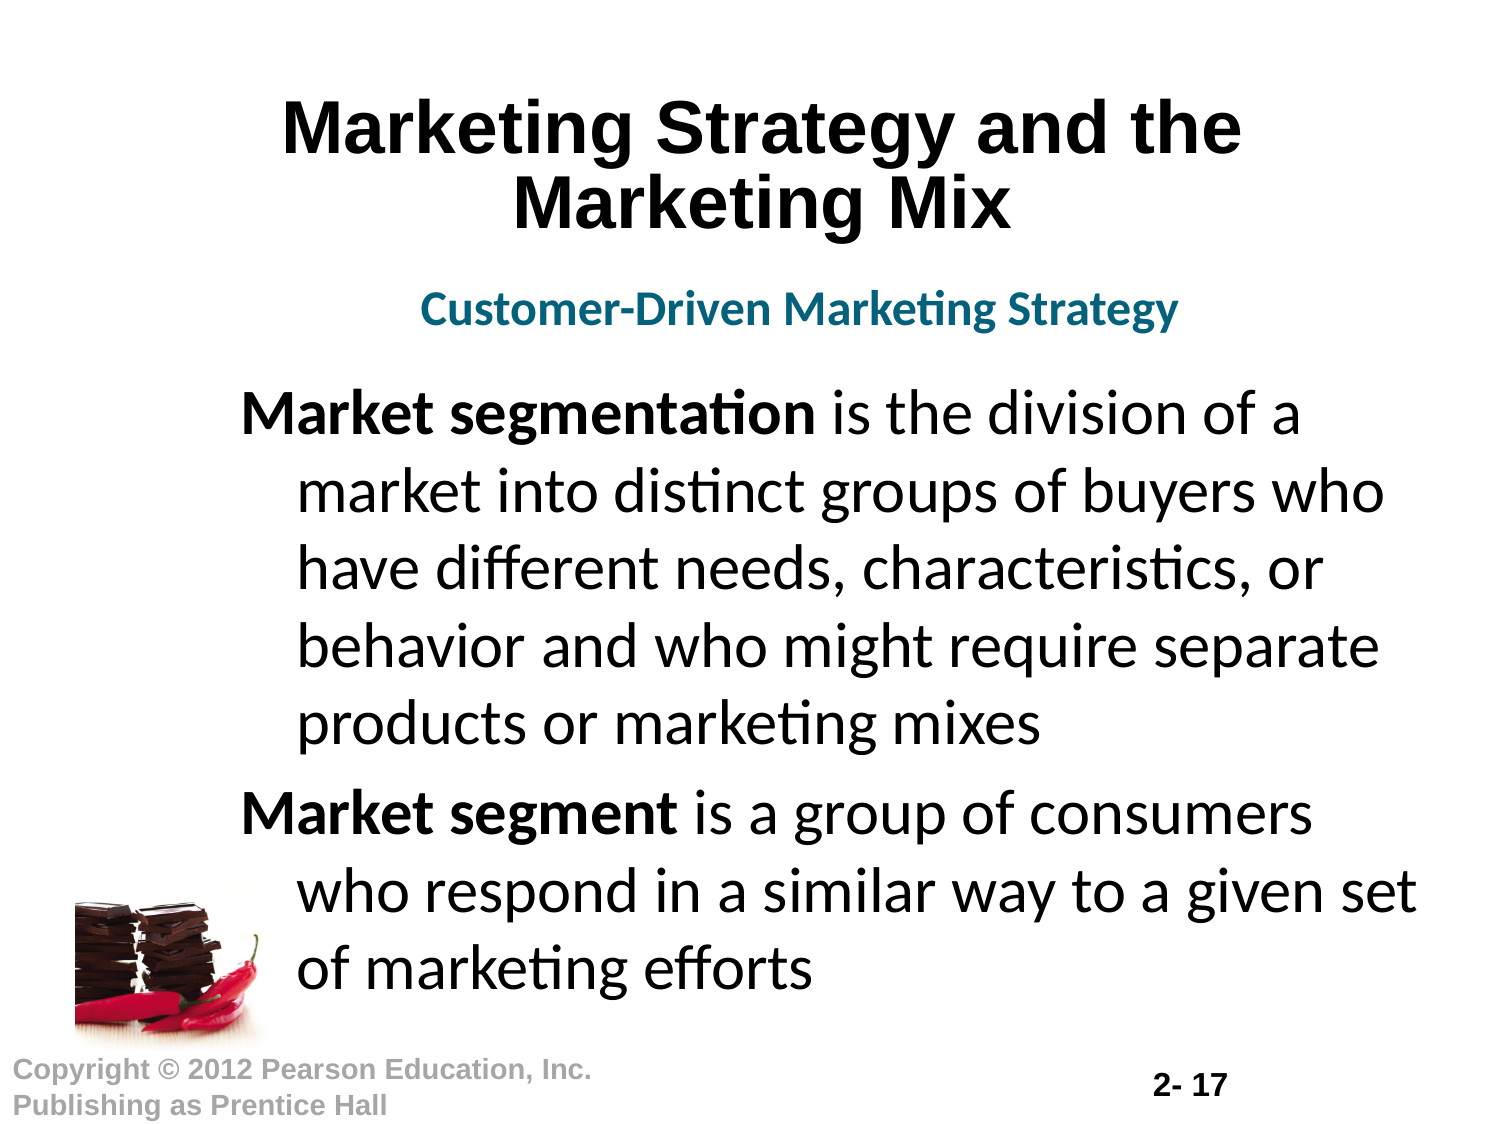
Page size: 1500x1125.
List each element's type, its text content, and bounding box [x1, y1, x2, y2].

list Market segmentation is the division of a market into distinct groups of buyers who have different needs, characteristics, or behavior and who might require separate products or marketing mixes Market segment is a group of consumers who respond in a similar way to a given set of marketing efforts [224, 362, 1438, 988]
title Marketing Strategy and the Marketing Mix [124, 74, 1401, 263]
picture [75, 887, 275, 1054]
list Customer-Driven Marketing Strategy [99, 274, 1500, 338]
